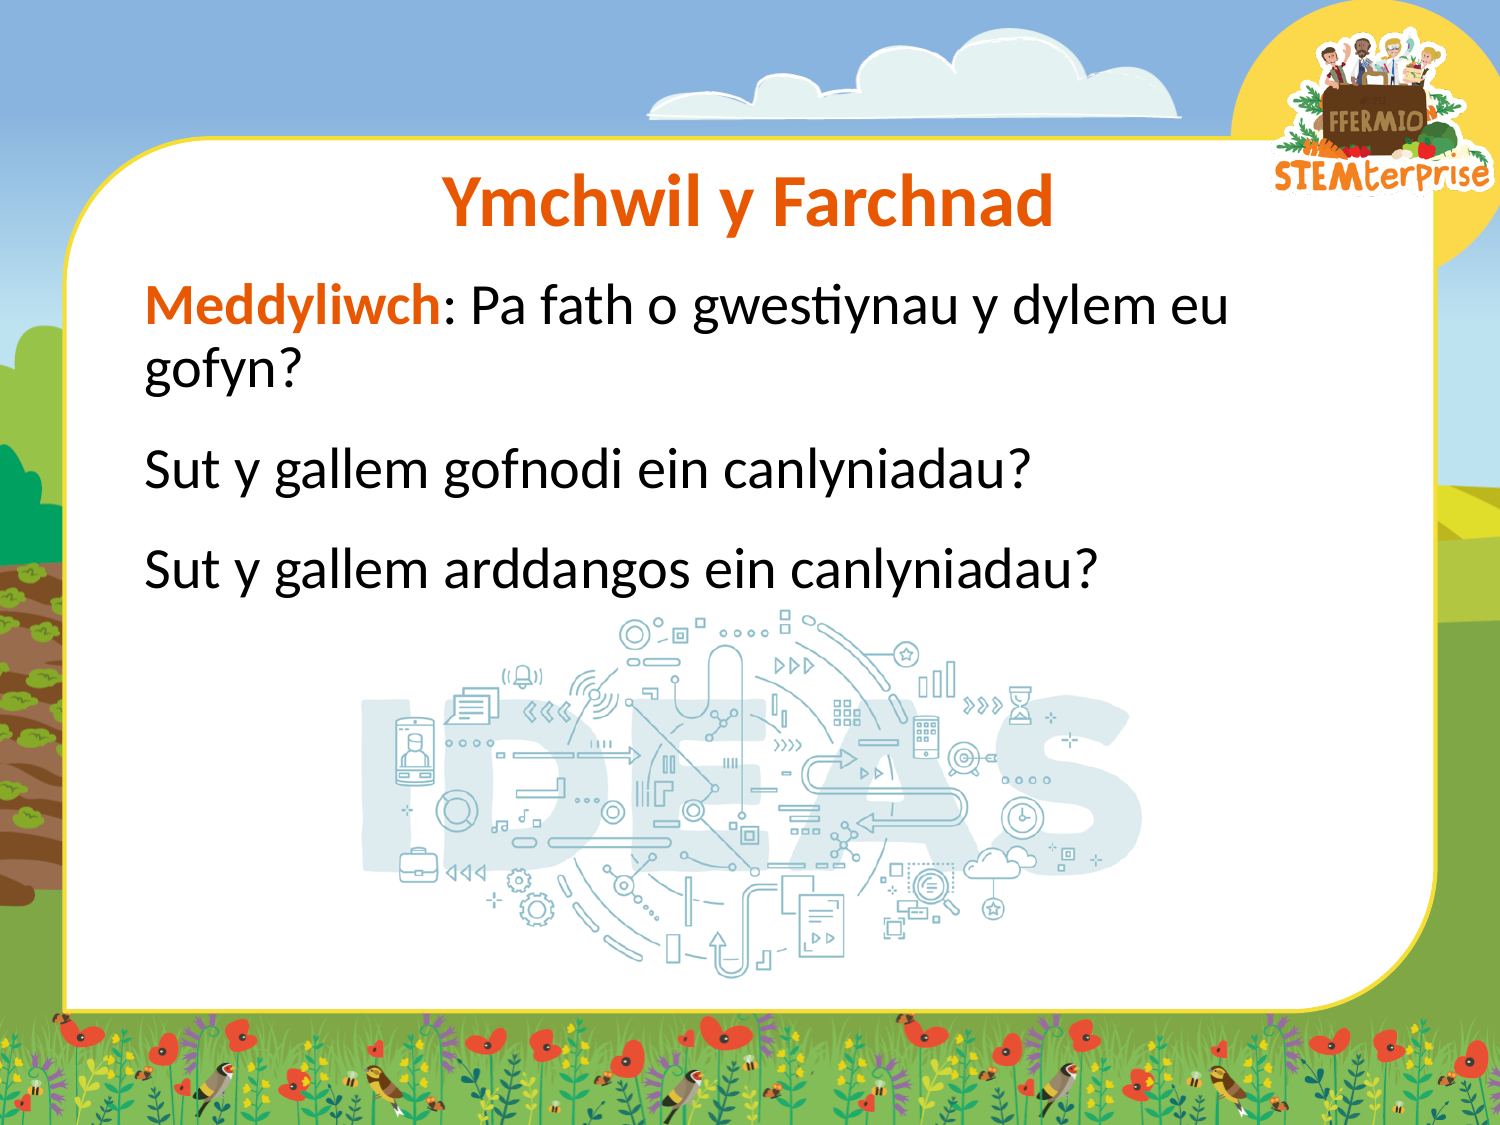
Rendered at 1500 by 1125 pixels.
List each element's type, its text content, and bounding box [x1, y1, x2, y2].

list Meddyliwch: Pa fath o gwestiynau y dylem eu gofyn? Sut y gallem gofnodi ein canlyniadau? Sut y gallem arddangos ein canlyniadau? [129, 267, 1371, 634]
picture [0, 0, 1500, 1125]
title Ymchwil y Farchnad [218, 137, 1282, 256]
